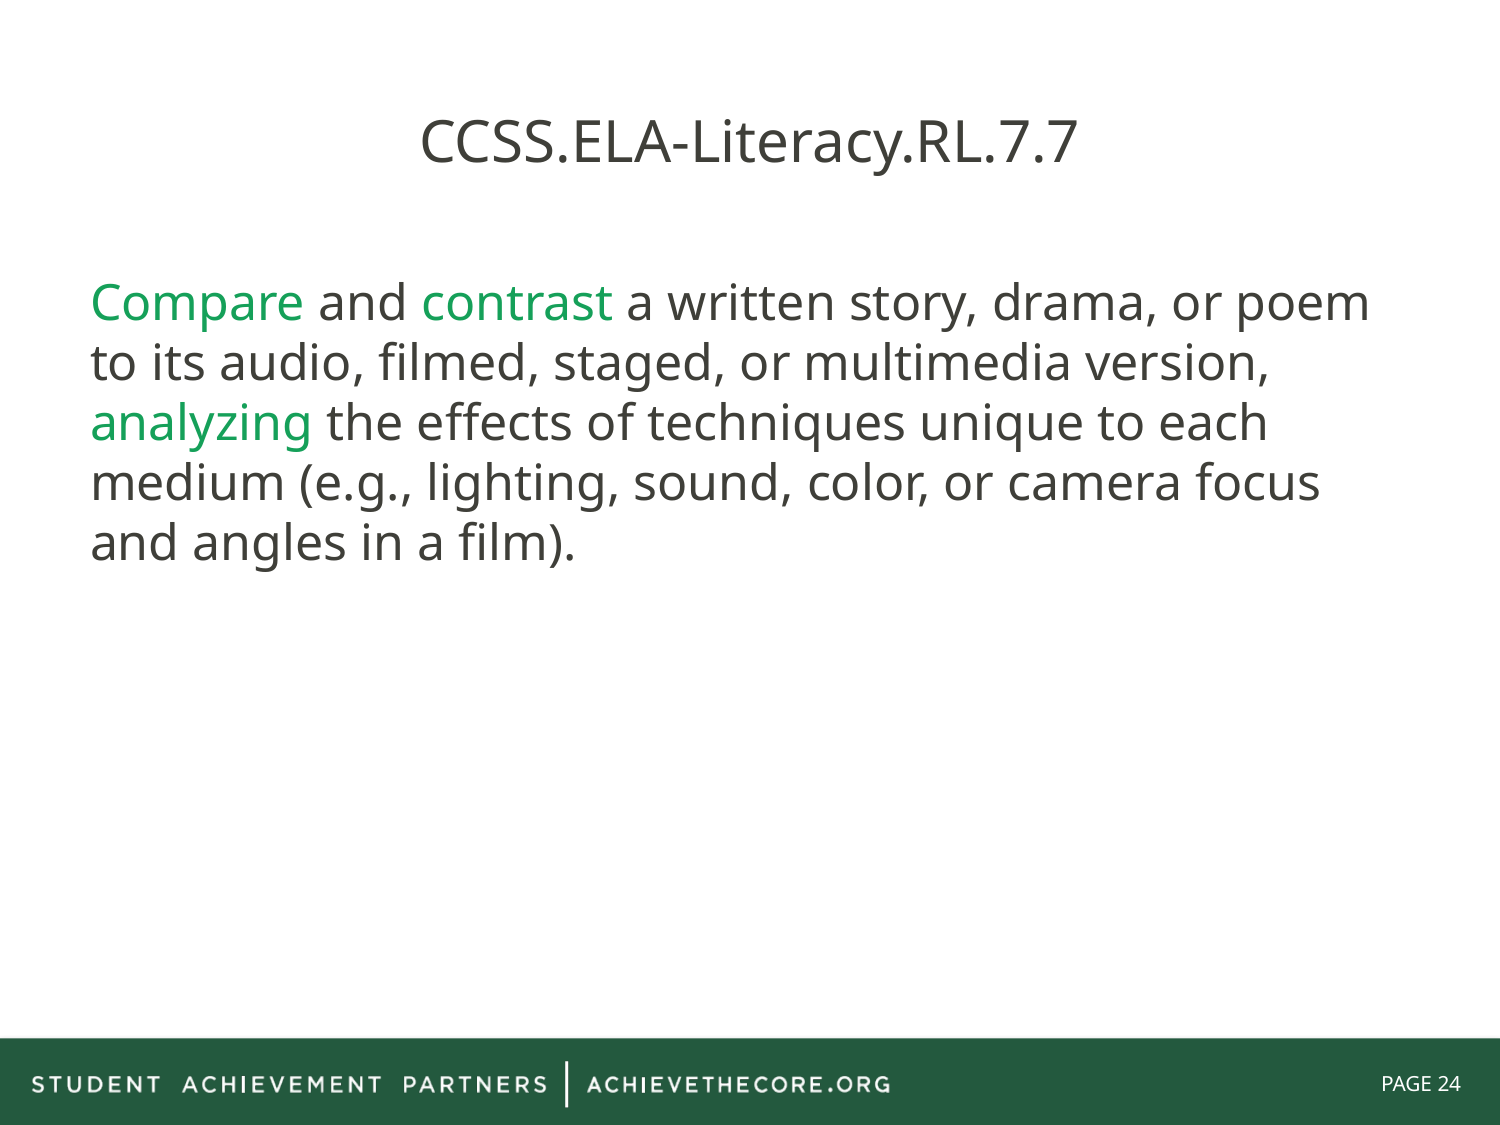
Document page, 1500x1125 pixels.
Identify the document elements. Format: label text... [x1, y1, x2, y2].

title CCSS.ELA-Literacy.RL.7.7 [75, 45, 1425, 233]
list Compare and contrast a written story, drama, or poem to its audio, filmed, staged, or multimedia version, analyzing the effects of techniques unique to each medium (e.g., lighting, sound, color, or camera focus and angles in a film). [75, 262, 1425, 1005]
